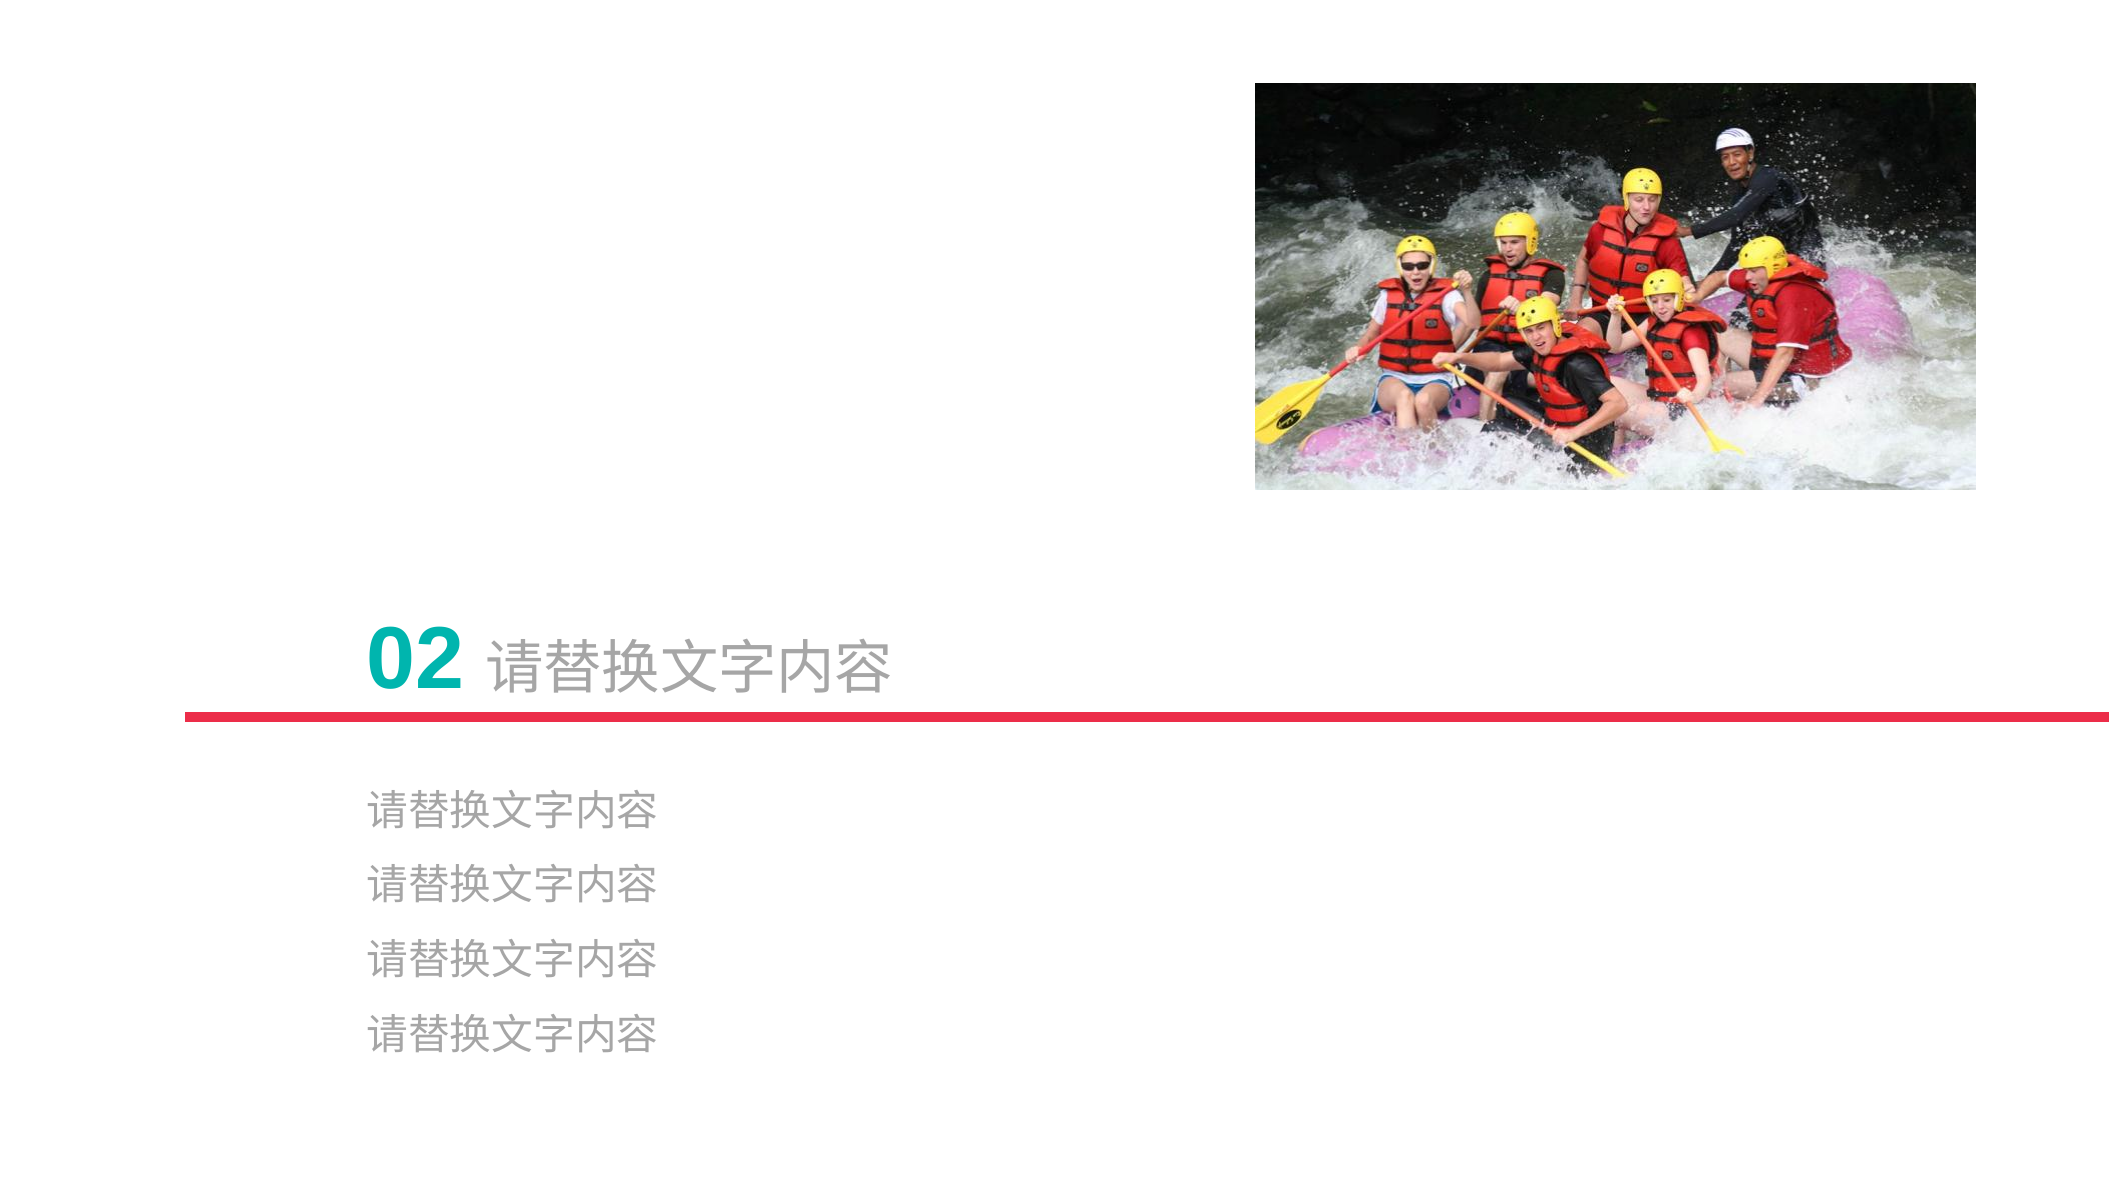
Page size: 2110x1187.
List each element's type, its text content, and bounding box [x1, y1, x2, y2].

text_box 请替换文字内容 [351, 766, 925, 840]
text_box [1254, 82, 1977, 490]
text_box 请替换文字内容 [351, 915, 925, 990]
text_box 02请替换文字内容 [351, 572, 1149, 705]
text_box 请替换文字内容 [351, 990, 925, 1065]
text_box 02请替换文字内容 [351, 706, 1149, 712]
text_box 请替换文字内容 [351, 840, 925, 915]
